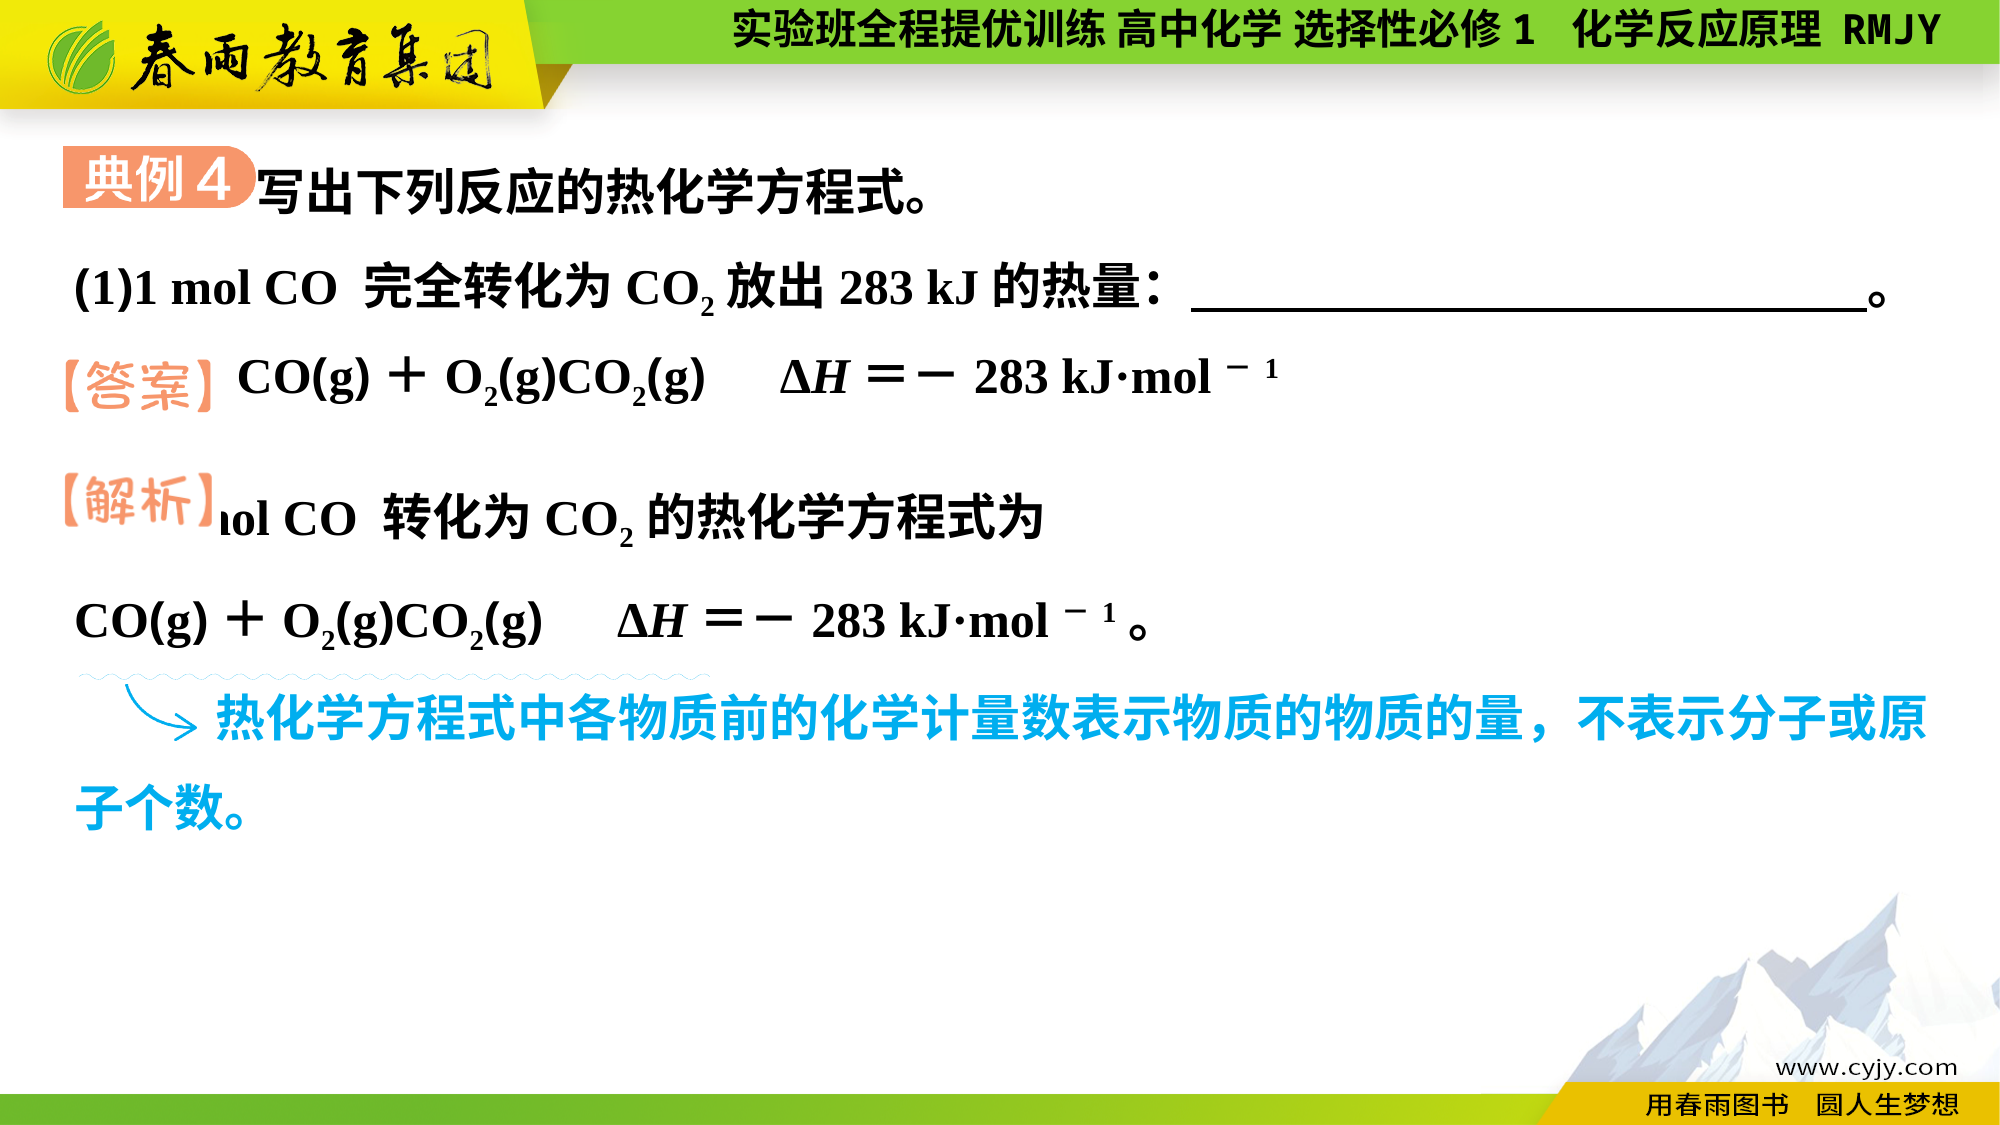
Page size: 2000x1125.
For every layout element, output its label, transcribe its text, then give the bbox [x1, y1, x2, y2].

text_box [64, 604, 718, 690]
list 写出下列反应的热化学方程式。 (1)1 mol CO 完全转化为CO2放出283 kJ的热量： 。 [59, 122, 1944, 308]
picture [0, 0, 2000, 1125]
